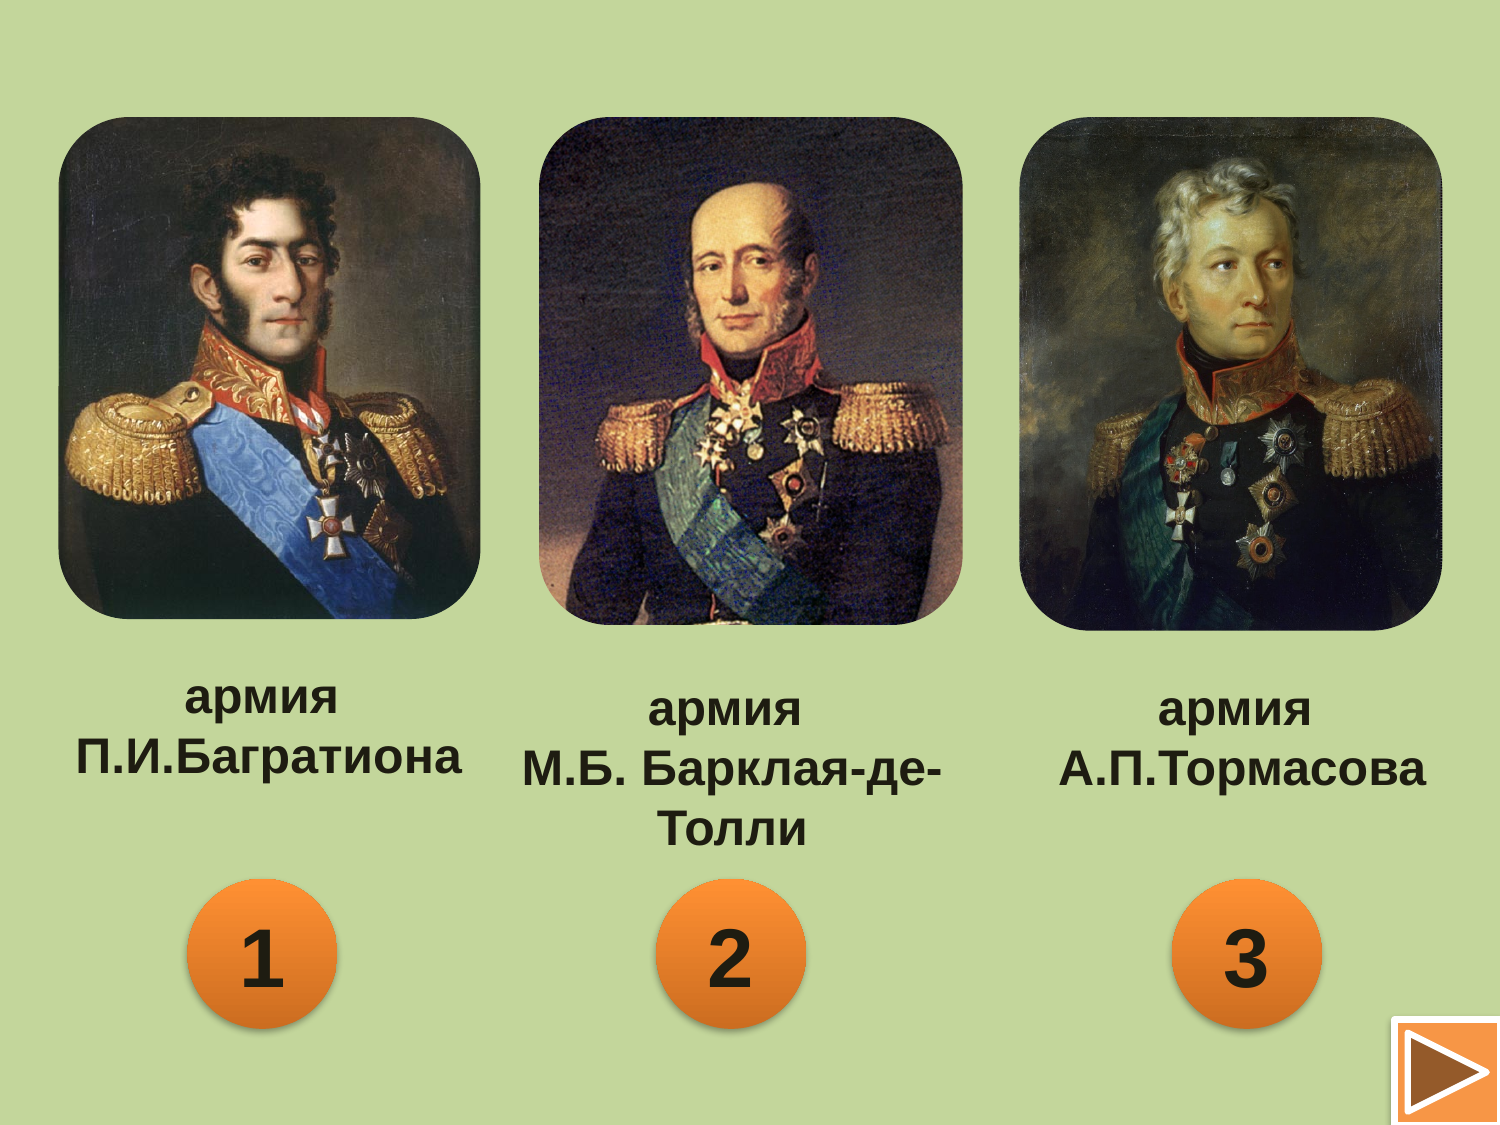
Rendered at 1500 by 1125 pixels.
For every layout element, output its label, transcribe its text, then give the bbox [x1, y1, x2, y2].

text_box 3 [1171, 878, 1322, 1029]
picture [58, 116, 481, 620]
picture [1019, 116, 1443, 631]
text_box армия П.И.Багратиона [60, 656, 477, 791]
picture [538, 116, 963, 626]
text_box [1391, 1016, 1500, 1125]
text_box армия М.Б. Барклая-де-Толли [468, 667, 996, 863]
text_box 1 [187, 878, 338, 1029]
text_box армия А.П.Тормасова [1019, 667, 1465, 803]
text_box 2 [656, 878, 807, 1029]
